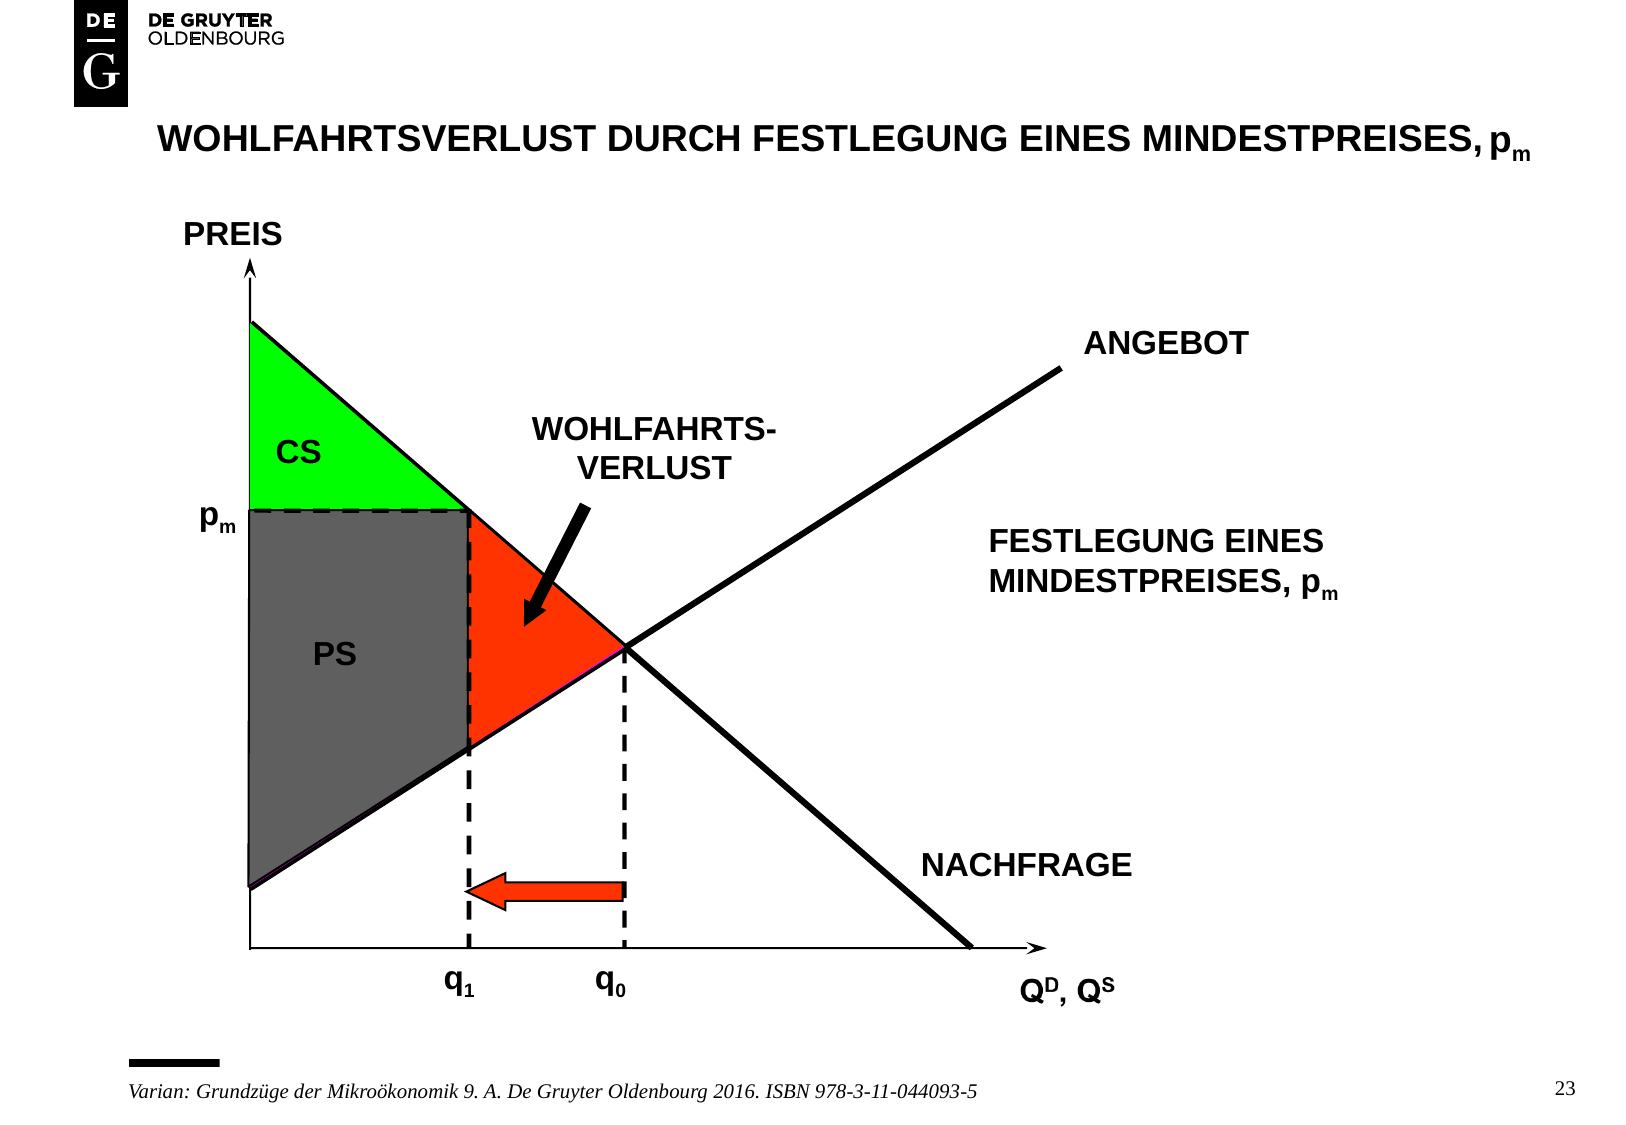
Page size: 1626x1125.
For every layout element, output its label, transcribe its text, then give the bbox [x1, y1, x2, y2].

text_box PREIS [168, 204, 299, 260]
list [1000, 961, 1128, 1029]
slide_number 23 [1554, 1074, 1614, 1104]
text_box [248, 510, 468, 887]
text_box CS [249, 322, 466, 510]
text_box pm [184, 484, 252, 546]
text_box [1026, 941, 1047, 955]
text_box ANGEBOT [1068, 313, 1265, 369]
text_box q0 [580, 948, 642, 1009]
text_box [243, 260, 257, 279]
text_box FESTLEGUNG EINES MINDESTPREISES, pm [973, 511, 1354, 612]
text_box q1 [428, 948, 490, 1009]
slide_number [128, 1077, 1539, 1108]
text_box PS [298, 625, 373, 680]
title WOHLFAHRTSVERLUST DURCH FESTLEGUNG EINES MINDESTPREISES, [157, 114, 1584, 183]
text_box [466, 873, 623, 911]
text_box NACHFRAGE [905, 835, 1149, 891]
text_box pm [1463, 107, 1547, 174]
text_box [468, 511, 624, 747]
text_box CS [260, 422, 337, 478]
text_box WOHLFAHRTS- VERLUST [516, 399, 793, 494]
text_box [523, 505, 586, 627]
